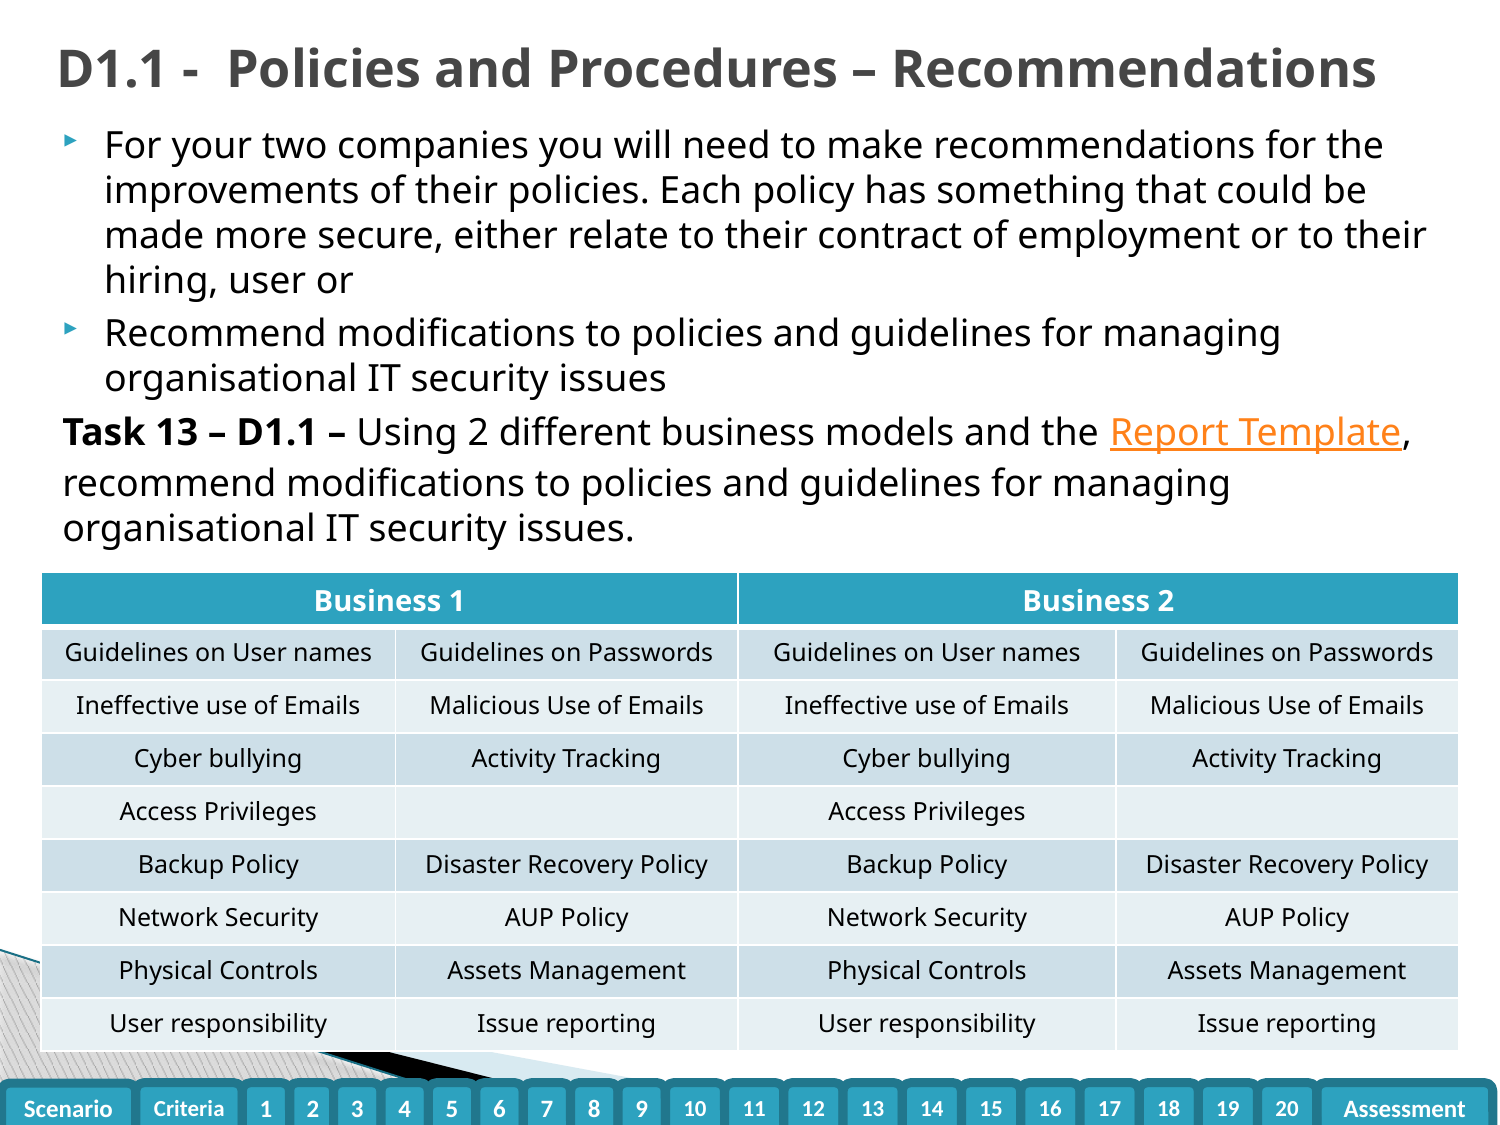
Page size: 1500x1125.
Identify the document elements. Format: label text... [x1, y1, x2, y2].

table_cell Physical Controls [739, 946, 1115, 997]
table_cell User responsibility [42, 999, 395, 1050]
table_cell Access Privileges [739, 787, 1115, 838]
table_cell Guidelines on Passwords [1117, 630, 1458, 679]
table_cell Guidelines on User names [42, 630, 395, 679]
table_cell Issue reporting [396, 999, 737, 1050]
list For your two companies you will need to make recommendations for the improvements of their policies. Each policy has something that could be made more secure, either relate to their contract of employment or to their hiring, user or Recommend modifications to policies and guidelines for managing organisational IT security issues Task 13 – D1.1 – Using 2 different business models and the Report Template, recommend modifications to policies and guidelines for managing organisational IT security issues. [29, 113, 1447, 598]
table_cell Malicious Use of Emails [1117, 681, 1458, 732]
table_cell Physical Controls [42, 946, 395, 997]
table_cell Assets Management [1117, 946, 1458, 997]
title D1.1 - Policies and Procedures – Recommendations [41, 19, 1459, 114]
table_cell Guidelines on Passwords [396, 630, 737, 679]
table_cell Network Security [42, 893, 395, 944]
table_cell Ineffective use of Emails [739, 681, 1115, 732]
table_cell Disaster Recovery Policy [396, 840, 737, 891]
table_cell Activity Tracking [396, 734, 737, 785]
table_cell [1117, 787, 1458, 838]
table_cell Guidelines on User names [739, 630, 1115, 679]
table_header Business 2 [739, 573, 1458, 624]
table_cell Disaster Recovery Policy [1117, 840, 1458, 891]
table_header Business 1 [42, 573, 737, 624]
table_cell Backup Policy [739, 840, 1115, 891]
table_cell Network Security [739, 893, 1115, 944]
table_cell Cyber bullying [42, 734, 395, 785]
table_cell AUP Policy [396, 893, 737, 944]
table_cell AUP Policy [1117, 893, 1458, 944]
table_cell Cyber bullying [739, 734, 1115, 785]
table_cell Activity Tracking [1117, 734, 1458, 785]
table_cell Ineffective use of Emails [42, 681, 395, 732]
table_cell [396, 787, 737, 838]
table_cell Issue reporting [1117, 999, 1458, 1050]
table_cell Assets Management [396, 946, 737, 997]
table_cell Malicious Use of Emails [396, 681, 737, 732]
table_cell User responsibility [739, 999, 1115, 1050]
table_cell Access Privileges [42, 787, 395, 838]
table_cell Backup Policy [42, 840, 395, 891]
